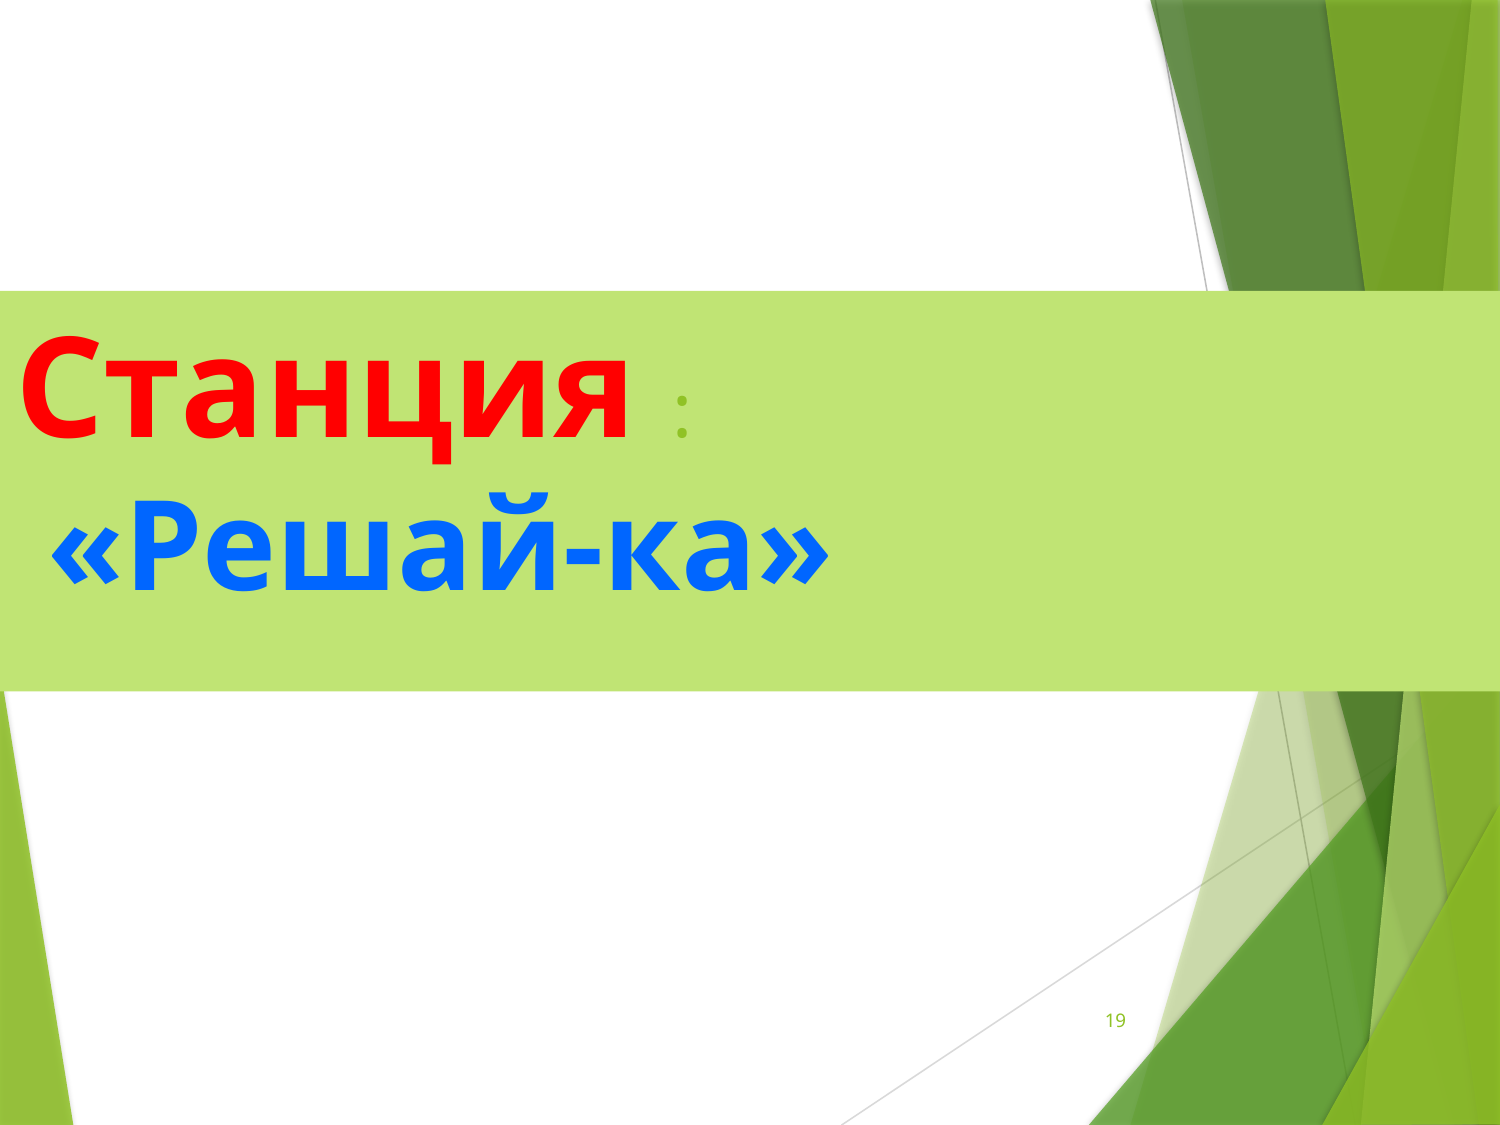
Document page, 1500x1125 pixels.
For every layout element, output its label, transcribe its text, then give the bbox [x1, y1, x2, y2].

title Станция : «Решай-ка» [0, 290, 1500, 692]
list [75, 0, 1425, 164]
slide_number 19 [1057, 991, 1142, 1051]
